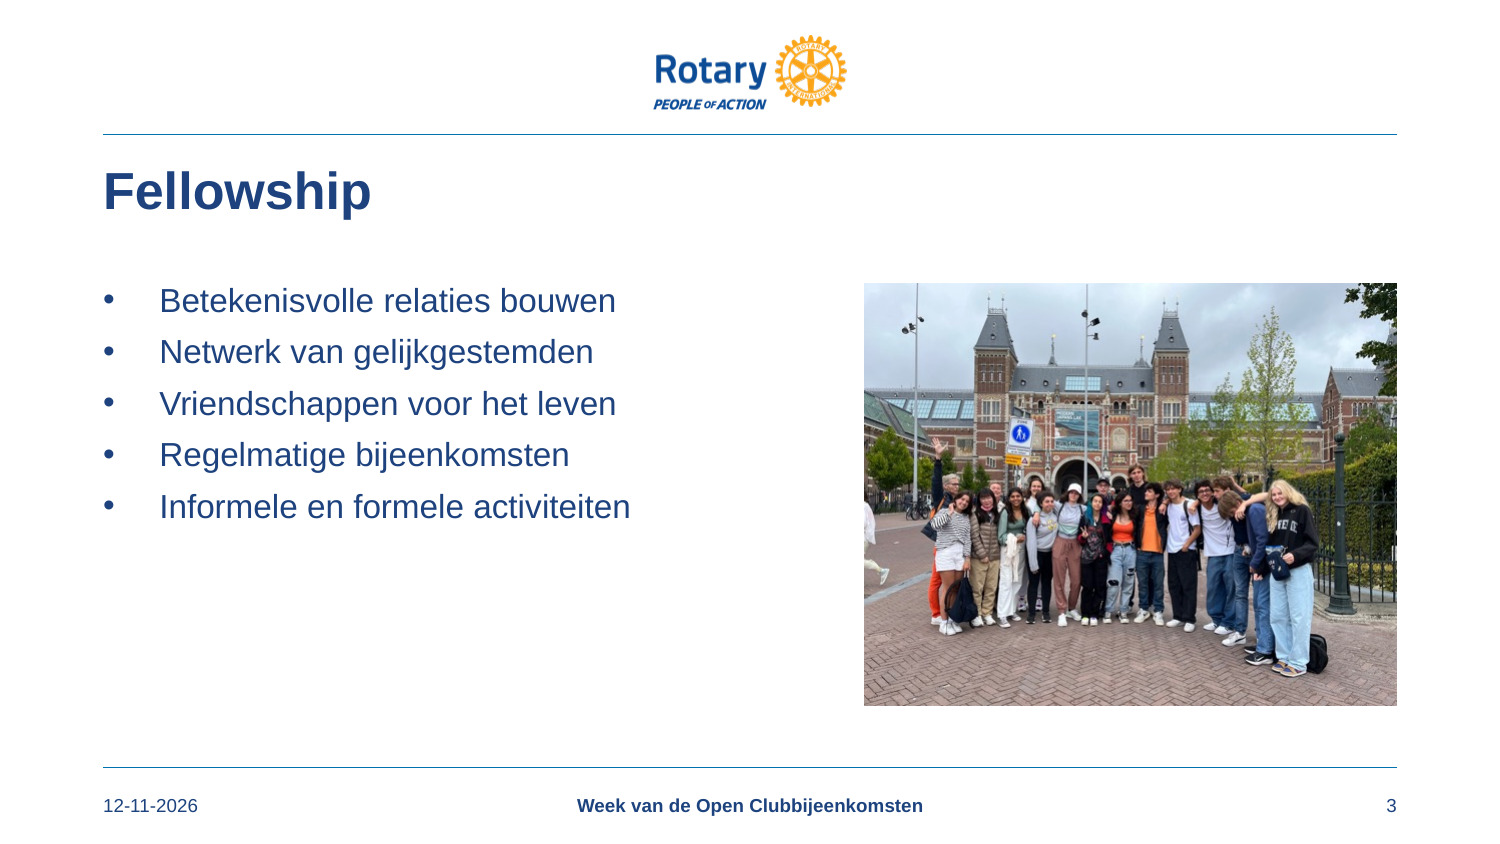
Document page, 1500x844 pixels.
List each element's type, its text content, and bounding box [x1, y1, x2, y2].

picture [653, 35, 847, 110]
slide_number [103, 782, 441, 827]
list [864, 283, 1397, 706]
list Betekenisvolle relaties bouwen Netwerk van gelijkgestemden Vriendschappen voor het leven Regelmatige bijeenkomsten Informele en formele activiteiten [103, 283, 846, 729]
title Fellowship [103, 164, 1397, 264]
slide_number 3 [1059, 782, 1397, 827]
footer Week van de Open Clubbijeenkomsten [496, 782, 1004, 827]
